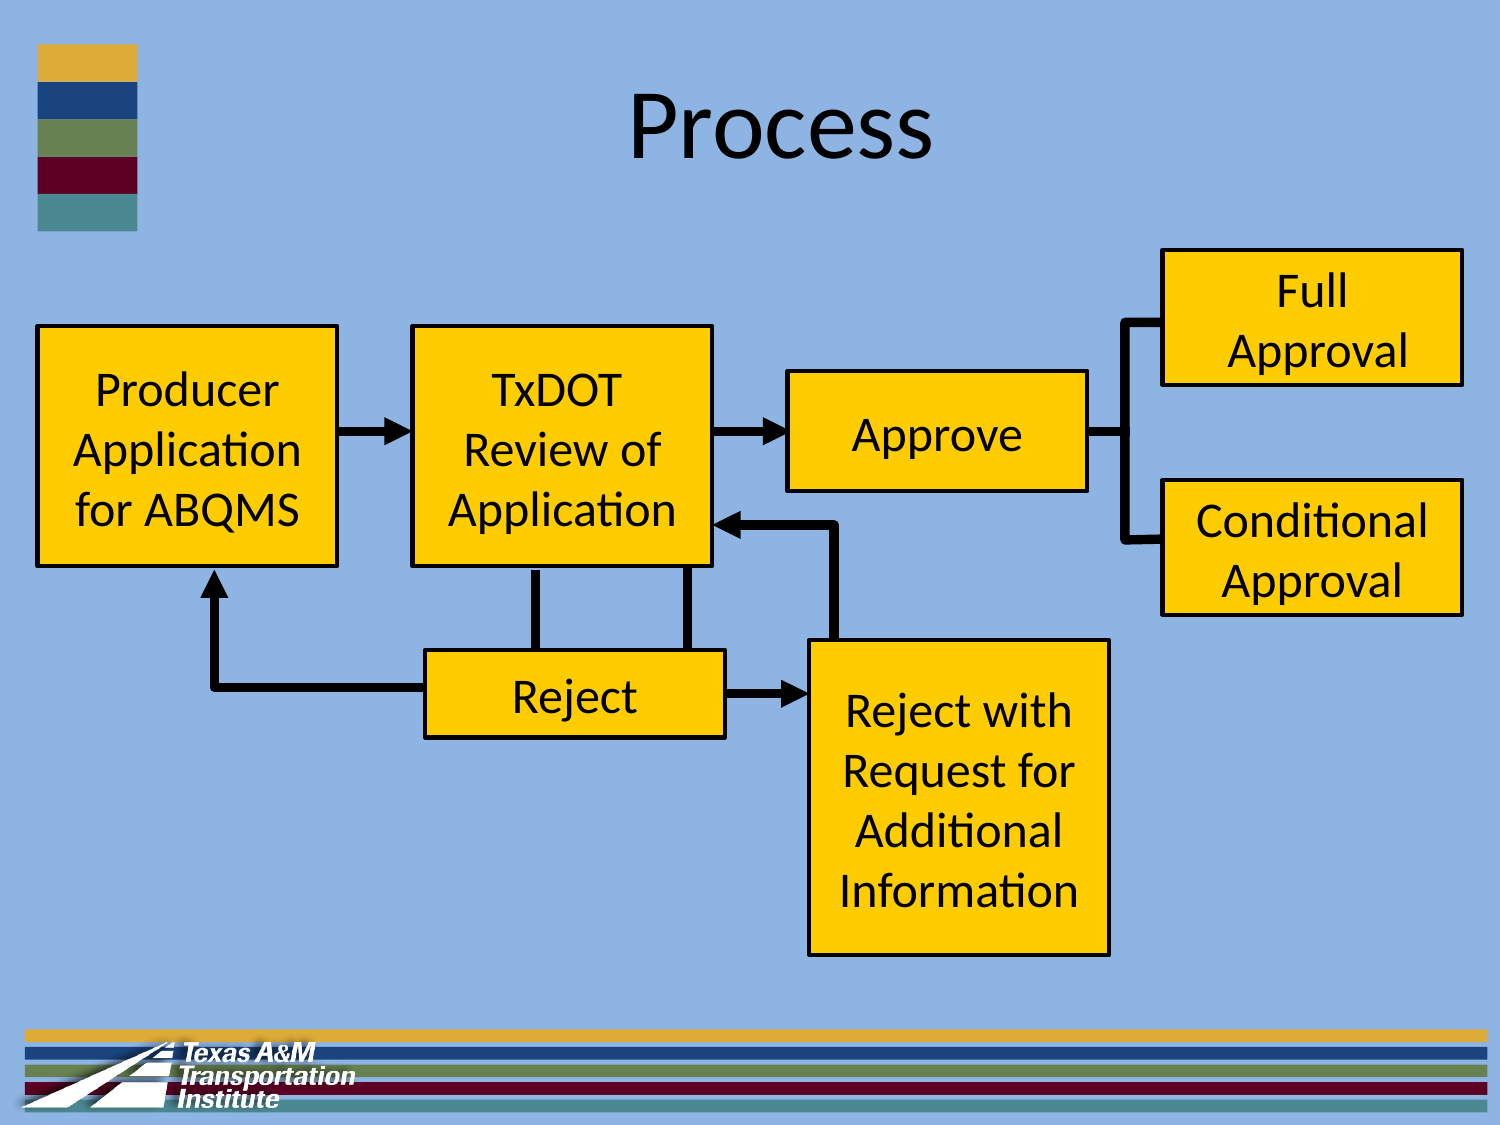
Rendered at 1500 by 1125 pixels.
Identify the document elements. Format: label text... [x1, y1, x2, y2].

text_box [208, 569, 537, 690]
text_box Approve [785, 369, 1089, 493]
text_box TxDOT Review of Application [410, 324, 714, 568]
text_box Producer Application for ABQMS [35, 324, 339, 568]
text_box [685, 568, 807, 701]
text_box Conditional Approval [1160, 478, 1464, 617]
text_box Reject with Request for Additional Information [807, 638, 1111, 957]
picture [20, 1042, 355, 1108]
text_box [1122, 320, 1253, 543]
text_box [714, 518, 836, 645]
title Process [137, 24, 1426, 213]
text_box Full Approval [1160, 248, 1464, 387]
text_box Reject [423, 648, 727, 740]
